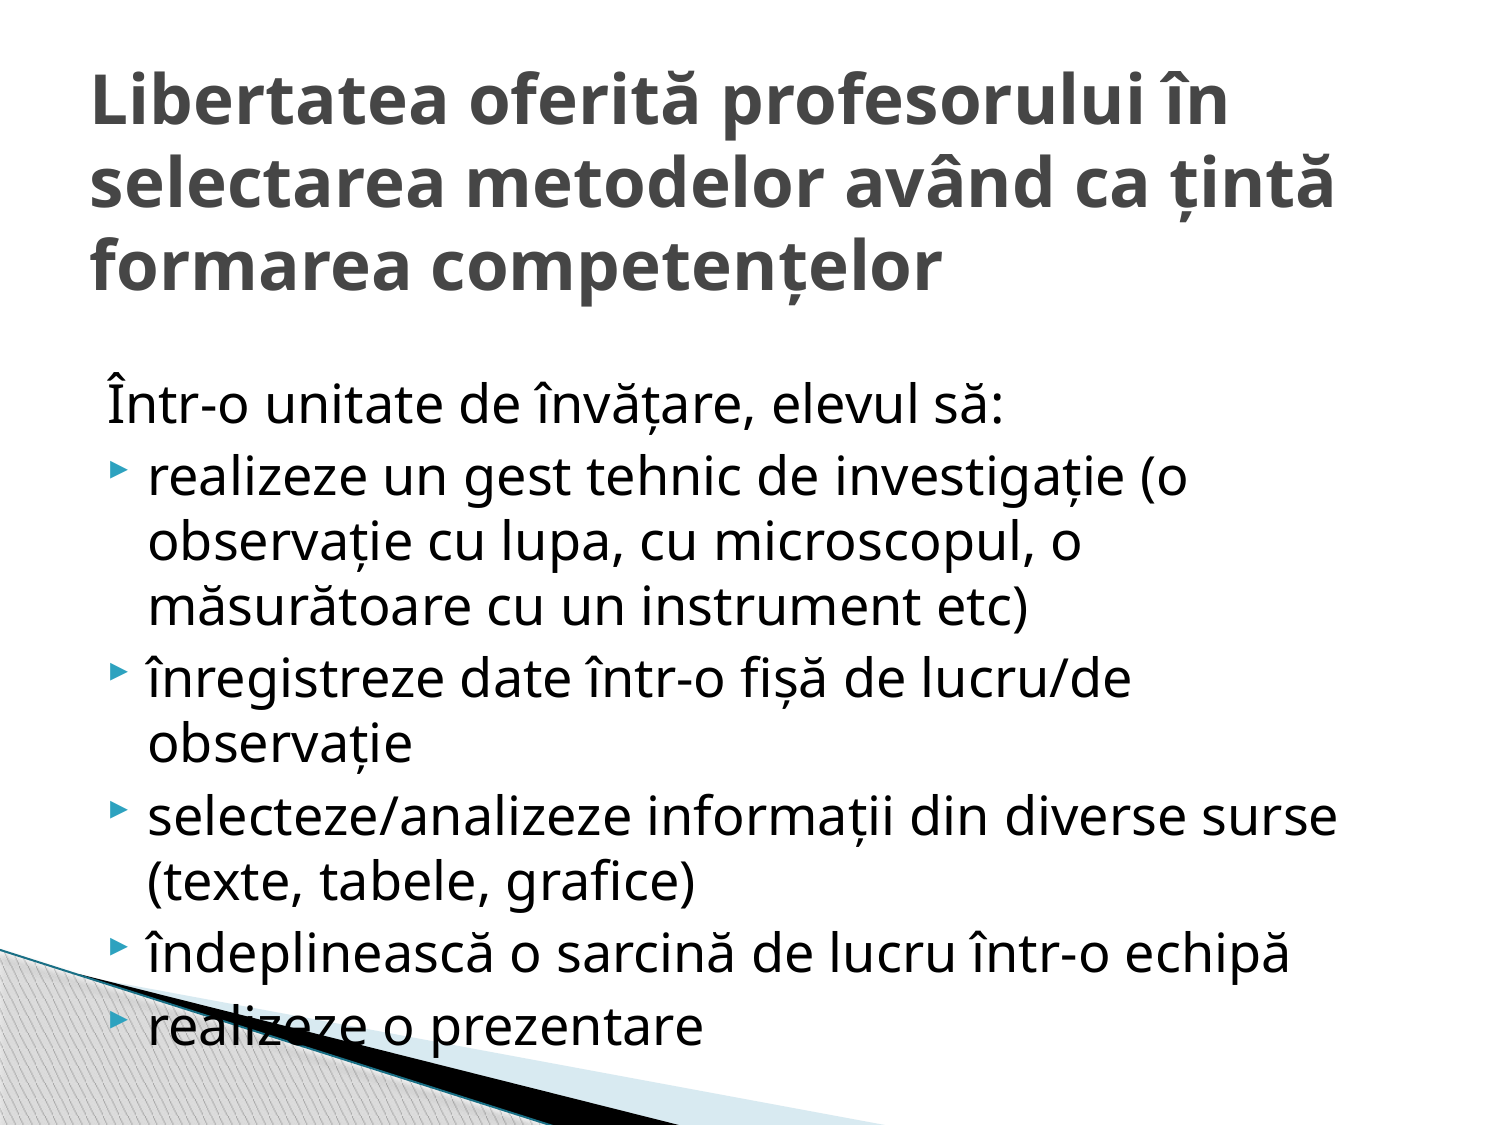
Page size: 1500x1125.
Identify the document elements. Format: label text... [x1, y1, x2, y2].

list Într-o unitate de învățare, elevul să: realizeze un gest tehnic de investigație (o observație cu lupa, cu microscopul, o măsurătoare cu un instrument etc) înregistreze date într-o fișă de lucru/de observație selecteze/analizeze informații din diverse surse (texte, tabele, grafice) îndeplinească o sarcină de lucru într-o echipă realizeze o prezentare [75, 361, 1425, 1071]
title Libertatea oferită profesorului în selectarea metodelor având ca țintă formarea competențelor [75, 45, 1425, 315]
